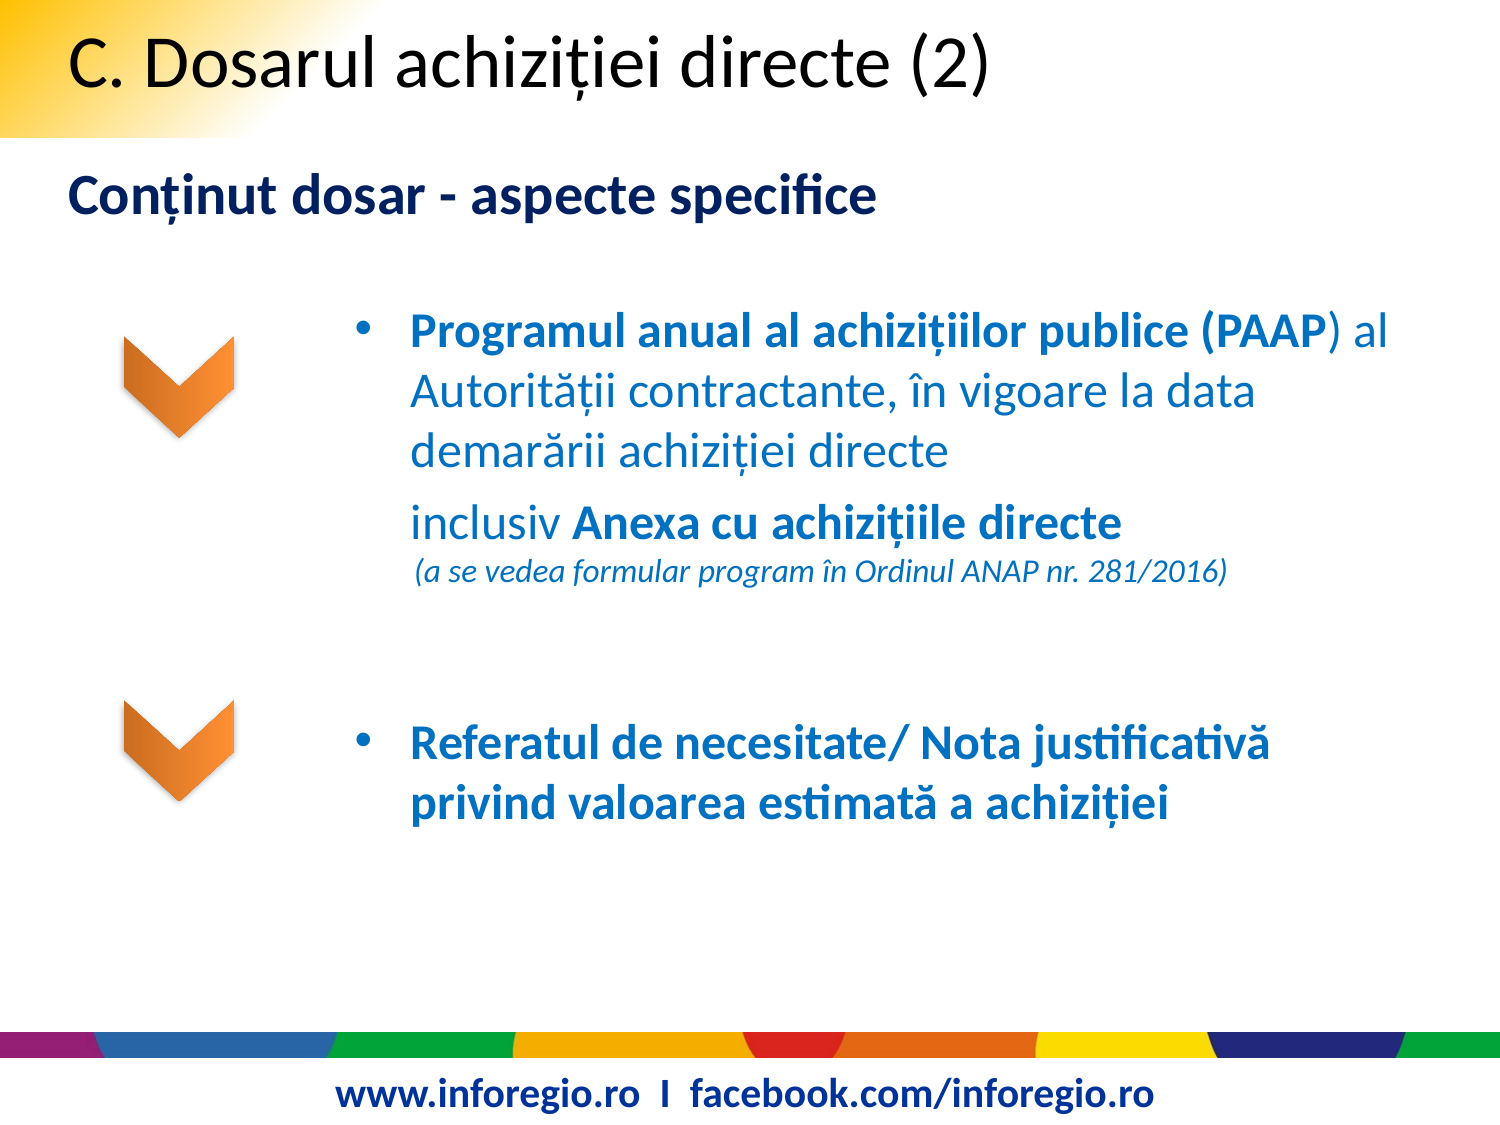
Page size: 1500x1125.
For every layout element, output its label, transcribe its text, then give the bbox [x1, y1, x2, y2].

title C. Dosarul achiziției directe (2) [53, 0, 1447, 121]
text_box [123, 700, 235, 802]
text_box Programul anual al achizițiilor publice (PAAP) al Autorității contractante, în vigoare la data demarării achiziției directe inclusiv Anexa cu achizițiile directe (a se vedea formular program în Ordinul ANAP nr. 281/2016) Referatul de necesitate/ Nota justificativă privind valoarea estimată a achiziției [310, 253, 1435, 990]
picture [0, 1032, 1500, 1058]
list Conținut dosar - aspecte specifice [53, 149, 1447, 1005]
text_box [123, 336, 235, 438]
